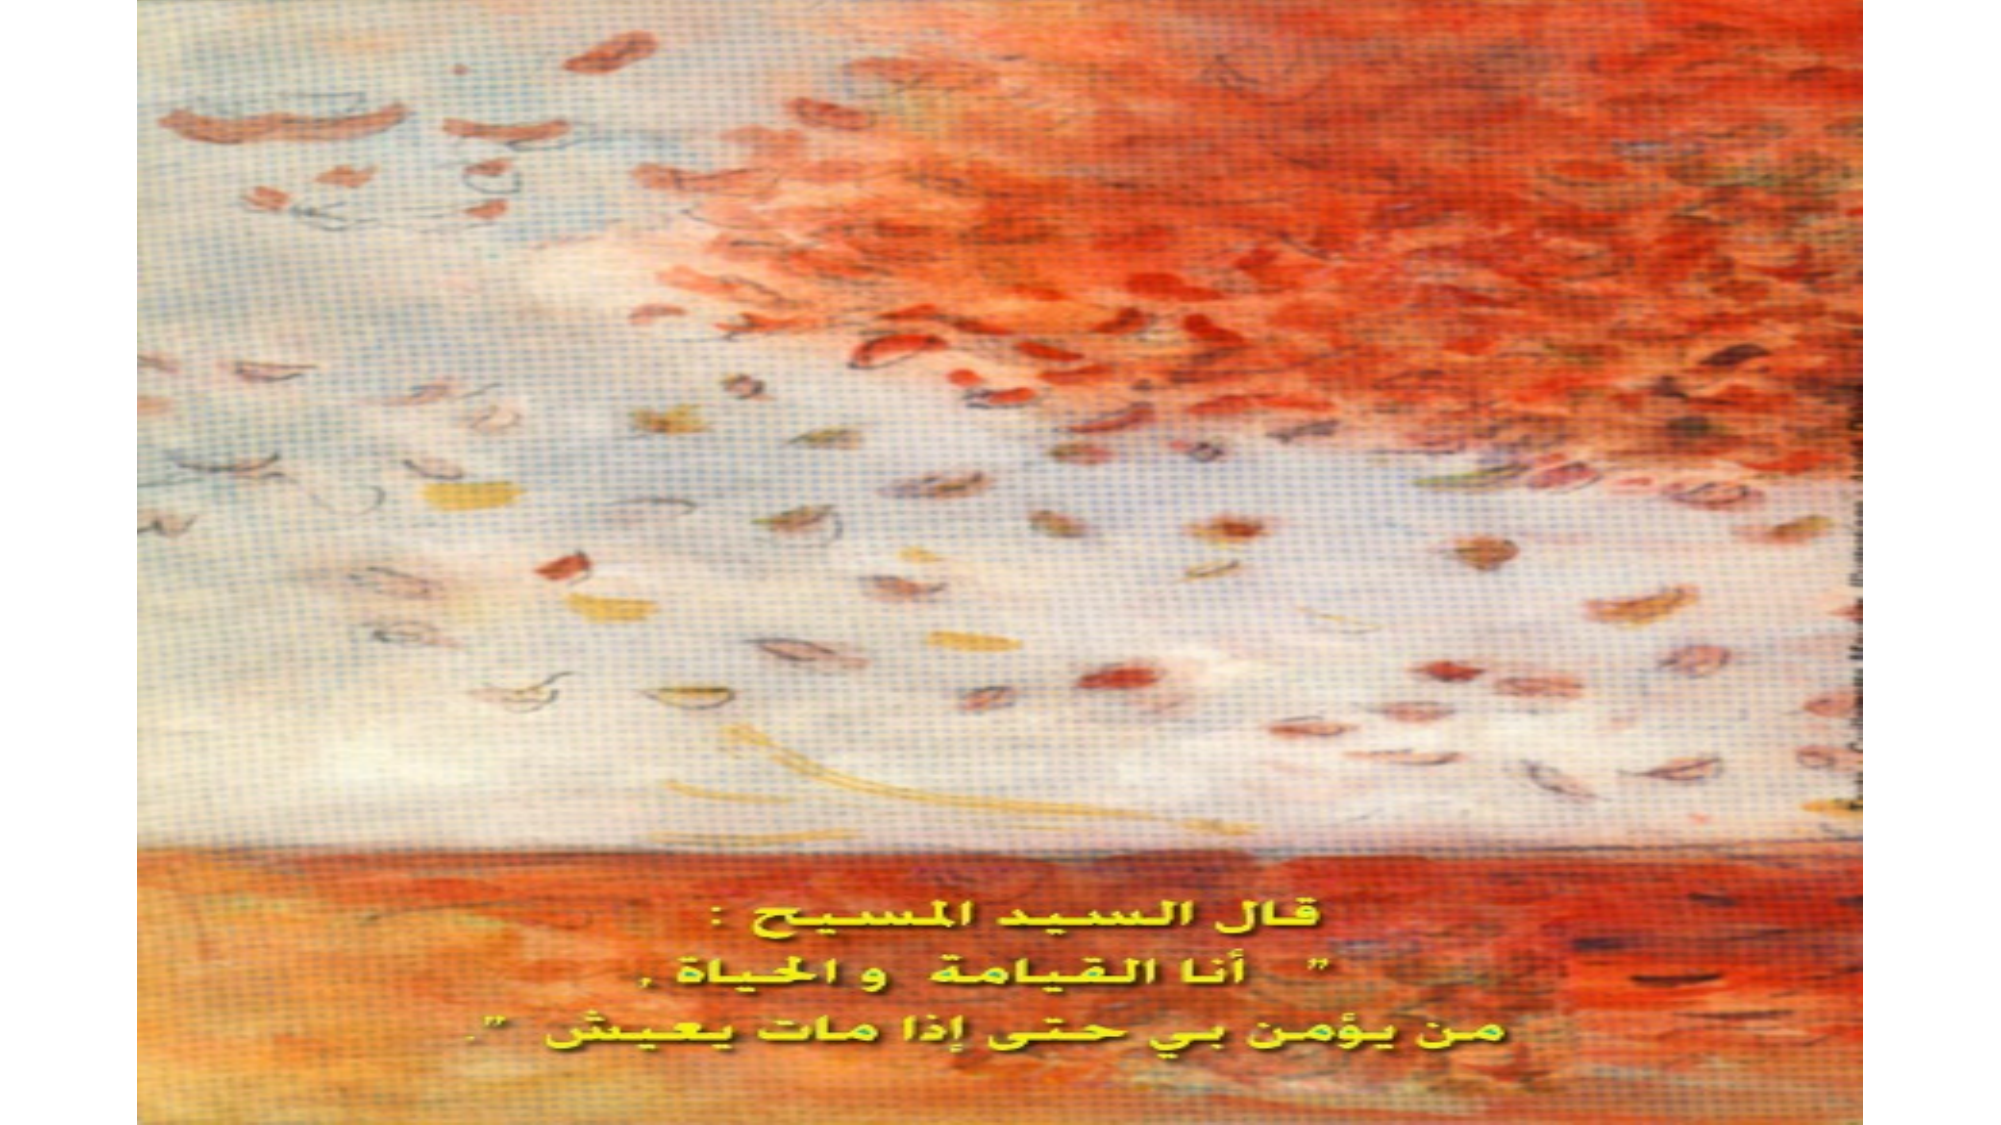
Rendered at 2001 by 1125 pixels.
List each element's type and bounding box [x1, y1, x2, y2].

list [137, 0, 1863, 1125]
